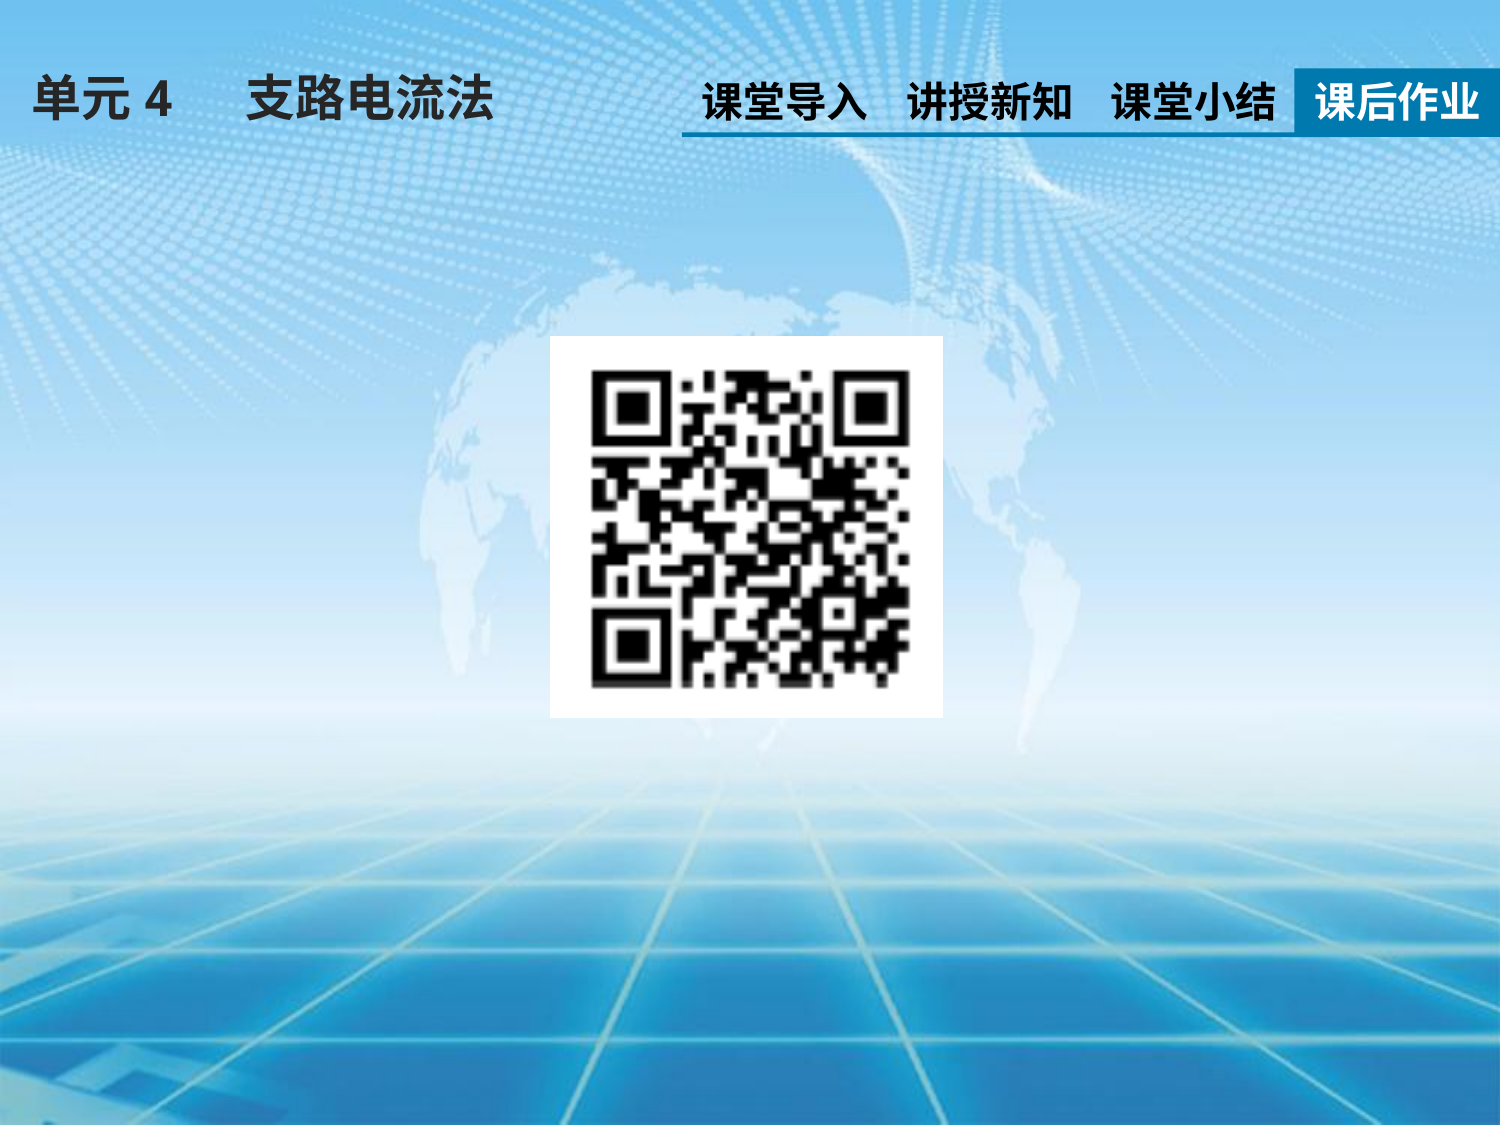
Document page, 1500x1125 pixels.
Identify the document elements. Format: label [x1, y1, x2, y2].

picture [0, 0, 1500, 1125]
text_box [16, 59, 1500, 135]
